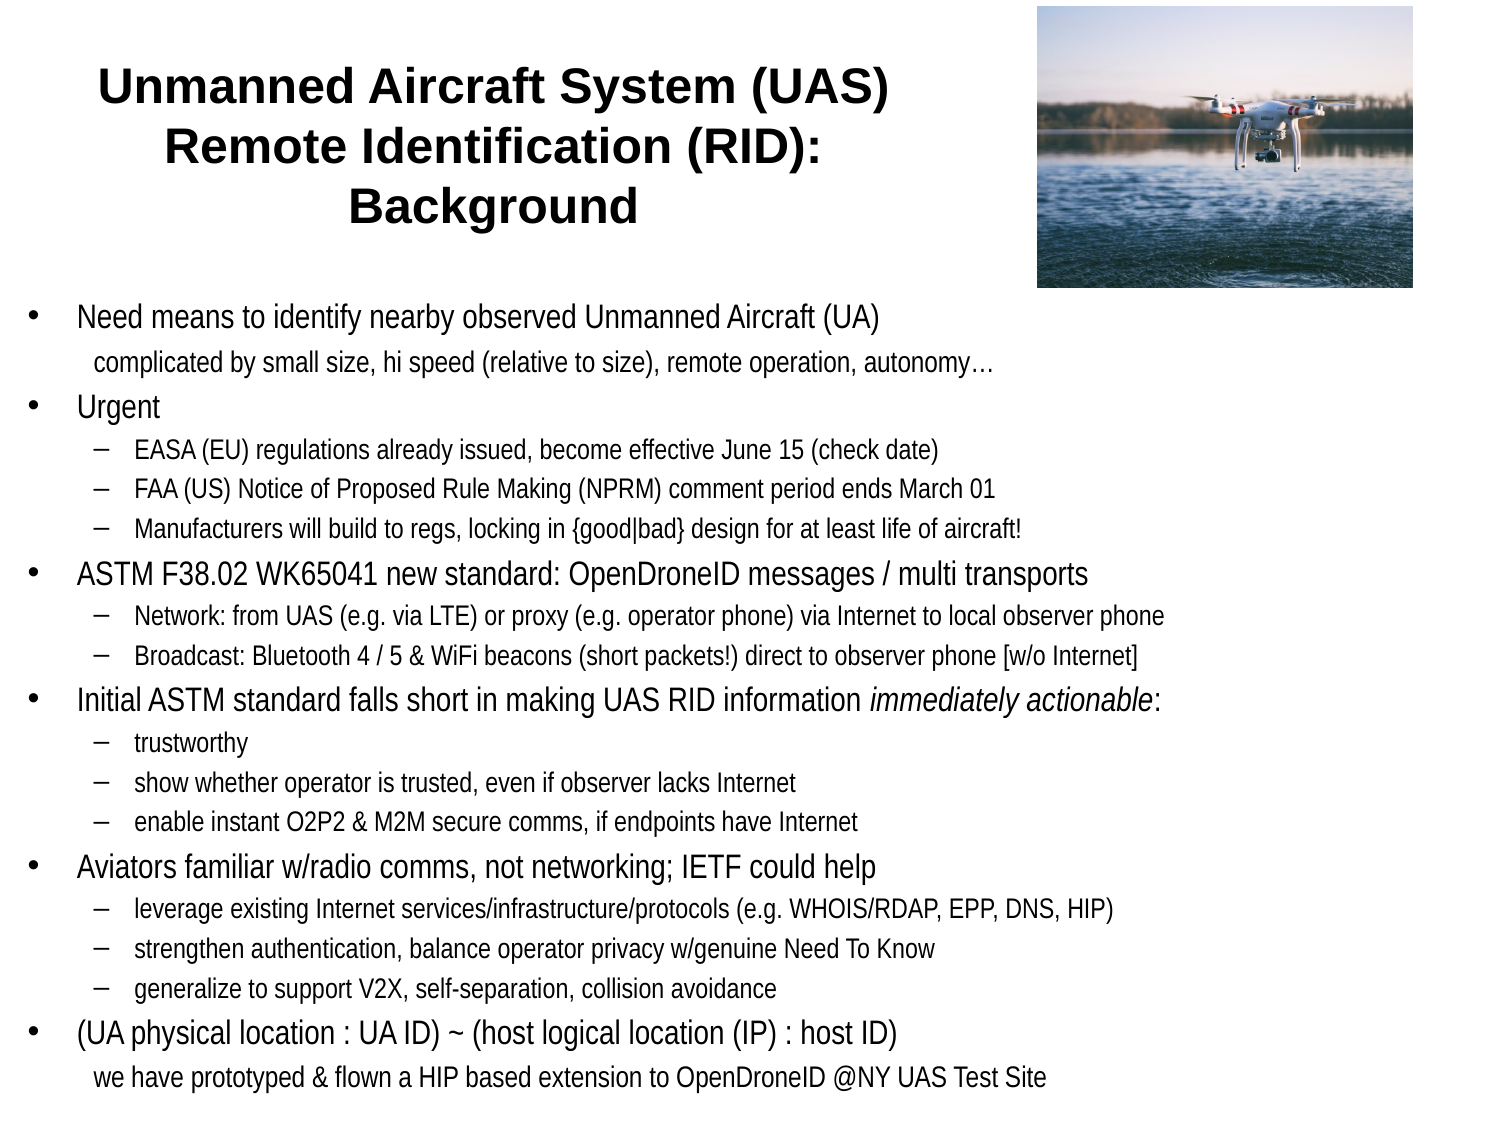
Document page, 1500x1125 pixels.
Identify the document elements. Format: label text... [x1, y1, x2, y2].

text_box Need means to identify nearby observed Unmanned Aircraft (UA) complicated by small size, hi speed (relative to size), remote operation, autonomy… Urgent EASA (EU) regulations already issued, become effective June 15 (check date) FAA (US) Notice of Proposed Rule Making (NPRM) comment period ends March 01 Manufacturers will build to regs, locking in {good|bad} design for at least life of aircraft! ASTM F38.02 WK65041 new standard: OpenDroneID messages / multi transports Network: from UAS (e.g. via LTE) or proxy (e.g. operator phone) via Internet to local observer phone Broadcast: Bluetooth 4 / 5 & WiFi beacons (short packets!) direct to observer phone [w/o Internet] Initial ASTM standard falls short in making UAS RID information immediately actionable: trustworthy show whether operator is trusted, even if observer lacks Internet enable instant O2P2 & M2M secure comms, if endpoints have Internet Aviators familiar w/radio comms, not networking; IETF could help leverage existing Internet services/infrastructure/protocols (e.g. WHOIS/RDAP, EPP, DNS, HIP) strengthen authentication, balance operator privacy w/genuine Need To Know generalize to support V2X, self-separation, collision avoidance (UA physical location : UA ID) ~ (host logical location (IP) : host ID) we have prototyped & flown a HIP based extension to OpenDroneID @NY UAS Test Site [12, 287, 1488, 1113]
picture [1037, 6, 1413, 288]
text_box Unmanned Aircraft System (UAS) Remote Identification (RID): Background [74, 50, 913, 238]
